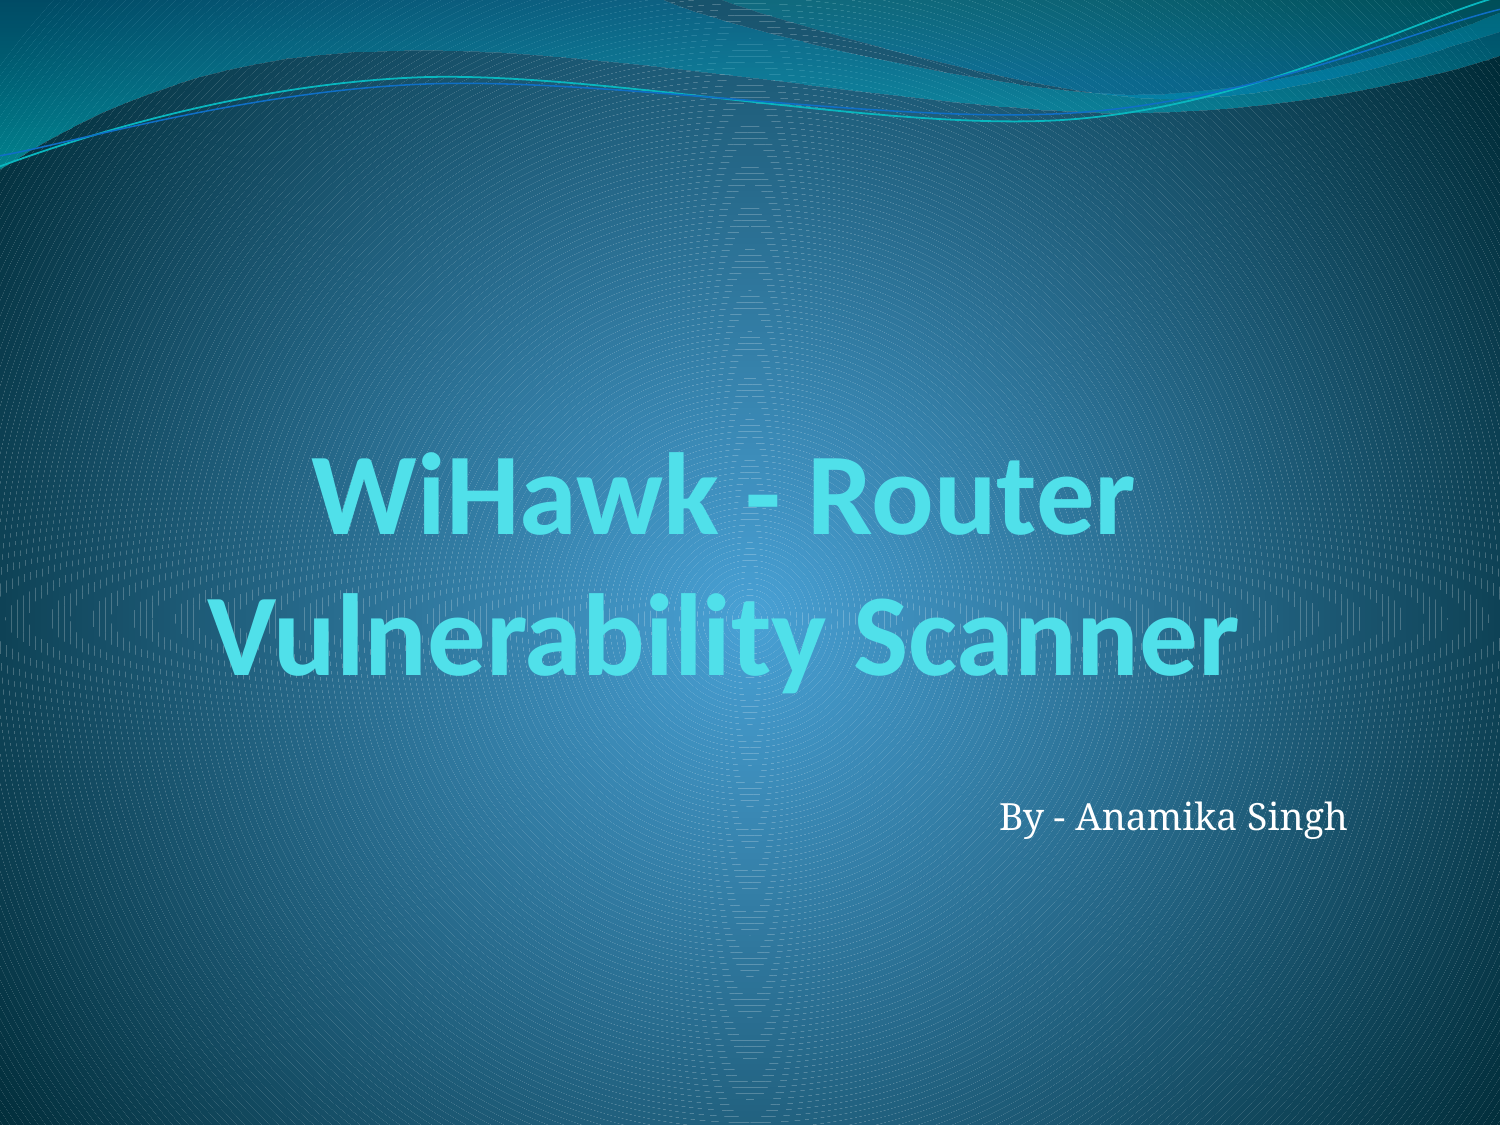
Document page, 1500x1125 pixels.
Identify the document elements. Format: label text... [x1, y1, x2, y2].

title WiHawk - Router Vulnerability Scanner [82, 398, 1370, 699]
text_box By - Anamika Singh [984, 785, 1383, 845]
